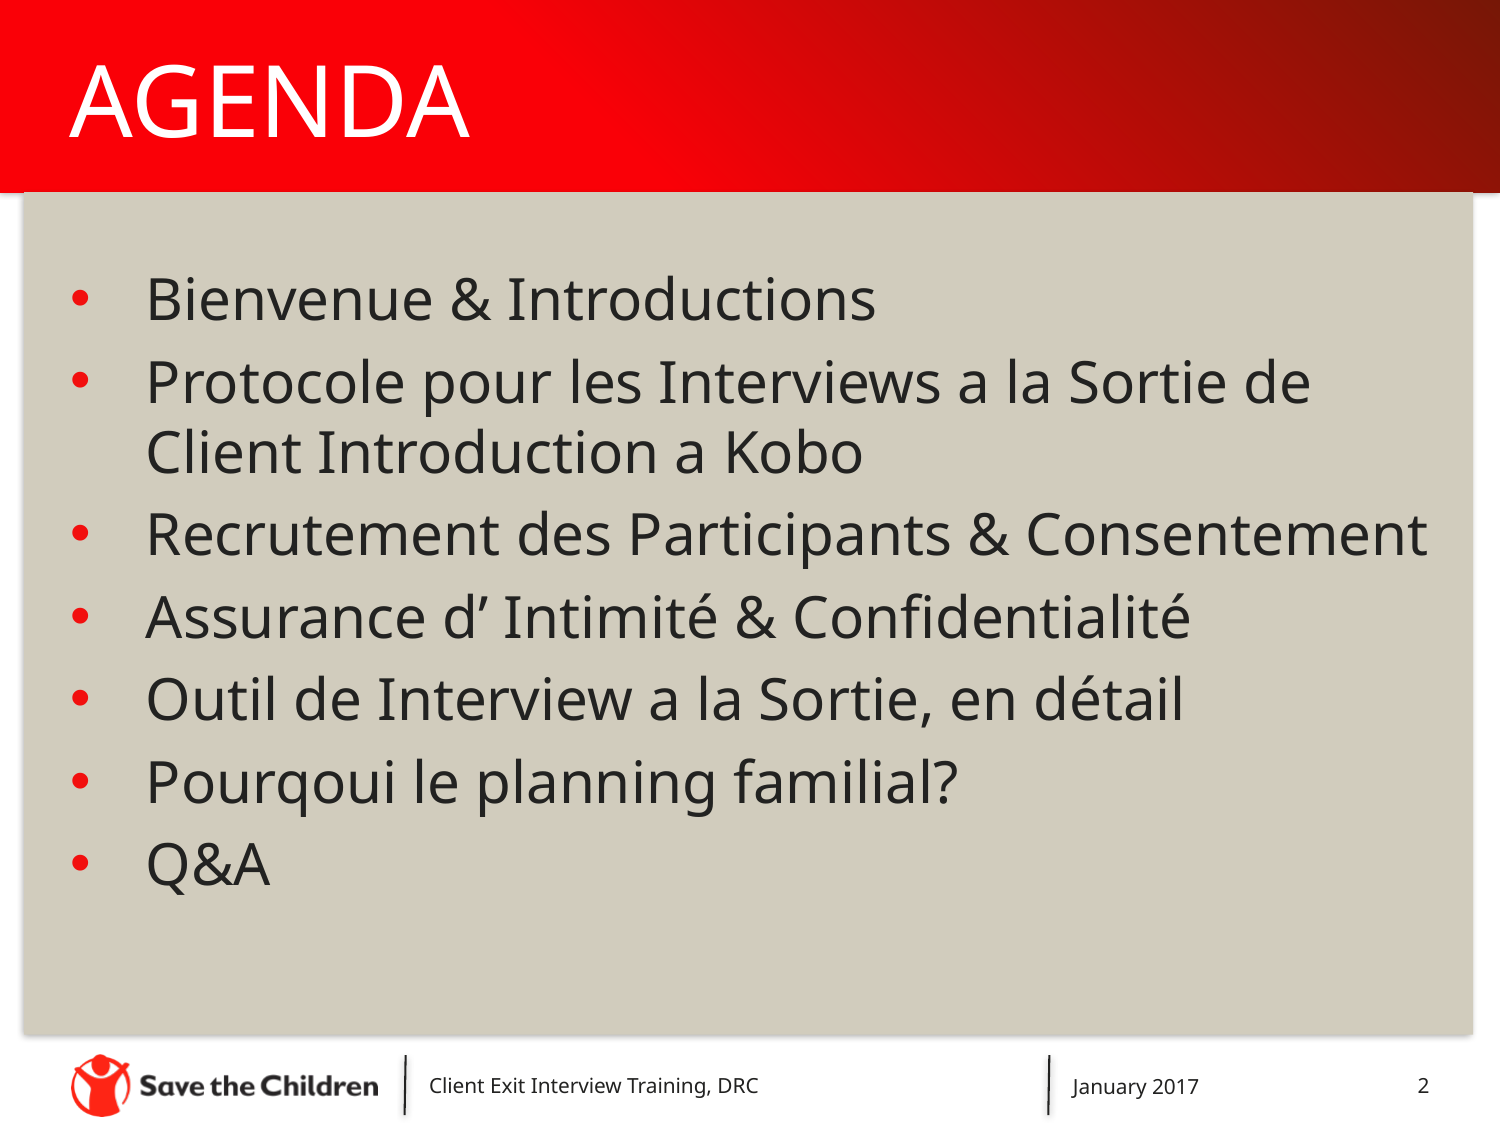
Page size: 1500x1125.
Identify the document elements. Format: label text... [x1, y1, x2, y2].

title AGENDA [69, 33, 1429, 163]
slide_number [1057, 1056, 1317, 1117]
footer Client Exit Interview Training, DRC [414, 1056, 1042, 1117]
slide_number 2 [1317, 1056, 1445, 1117]
list Bienvenue & Introductions Protocole pour les Interviews a la Sortie de Client Introduction a Kobo Recrutement des Participants & Consentement Assurance d’ Intimité & Confidentialité Outil de Interview a la Sortie, en détail Pourqoui le planning familial? Q&A [70, 262, 1429, 1009]
picture [71, 1054, 378, 1117]
